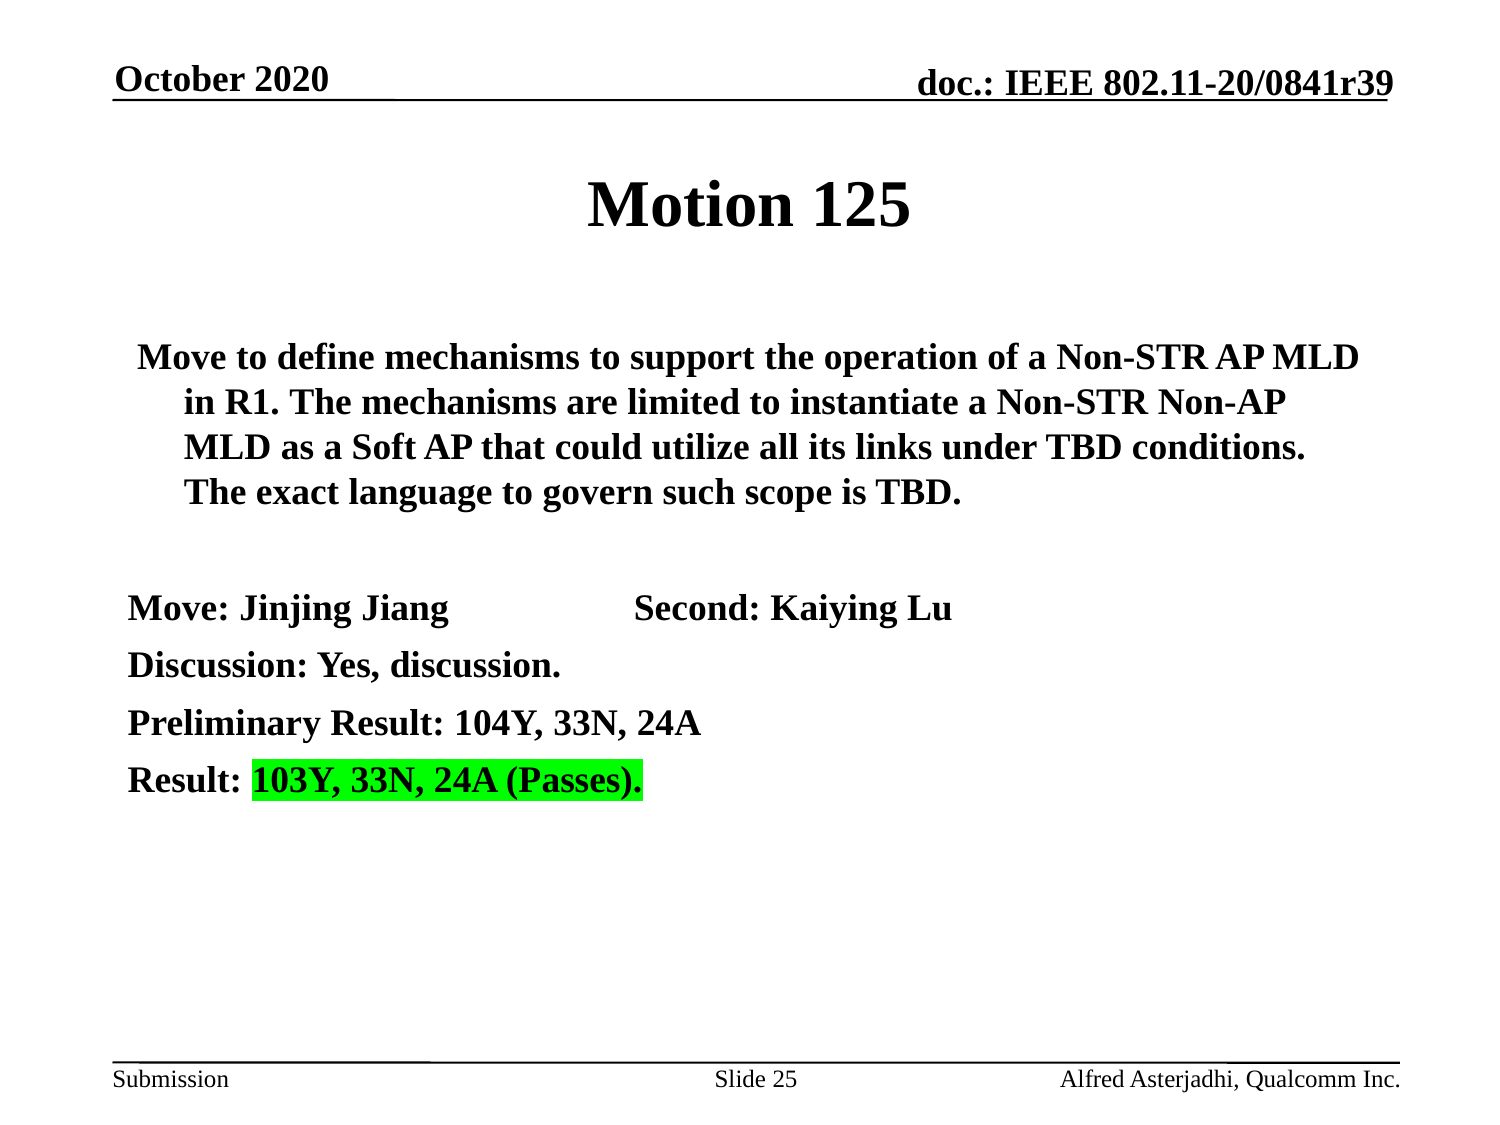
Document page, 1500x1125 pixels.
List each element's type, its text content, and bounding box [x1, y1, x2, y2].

slide_number Slide 25 [712, 1061, 800, 1123]
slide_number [114, 54, 423, 100]
footer Alfred Asterjadhi, Qualcomm Inc. [878, 1061, 1402, 1093]
title Motion 125 [112, 112, 1388, 288]
list Move to define mechanisms to support the operation of a Non-STR AP MLD in R1. The mechanisms are limited to instantiate a Non-STR Non-AP MLD as a Soft AP that could utilize all its links under TBD conditions. The exact language to govern such scope is TBD. Move: Jinjing Jiang Second: Kaiying Lu Discussion: Yes, discussion. Preliminary Result: 104Y, 33N, 24A Result: 103Y, 33N, 24A (Passes). [112, 324, 1388, 1000]
